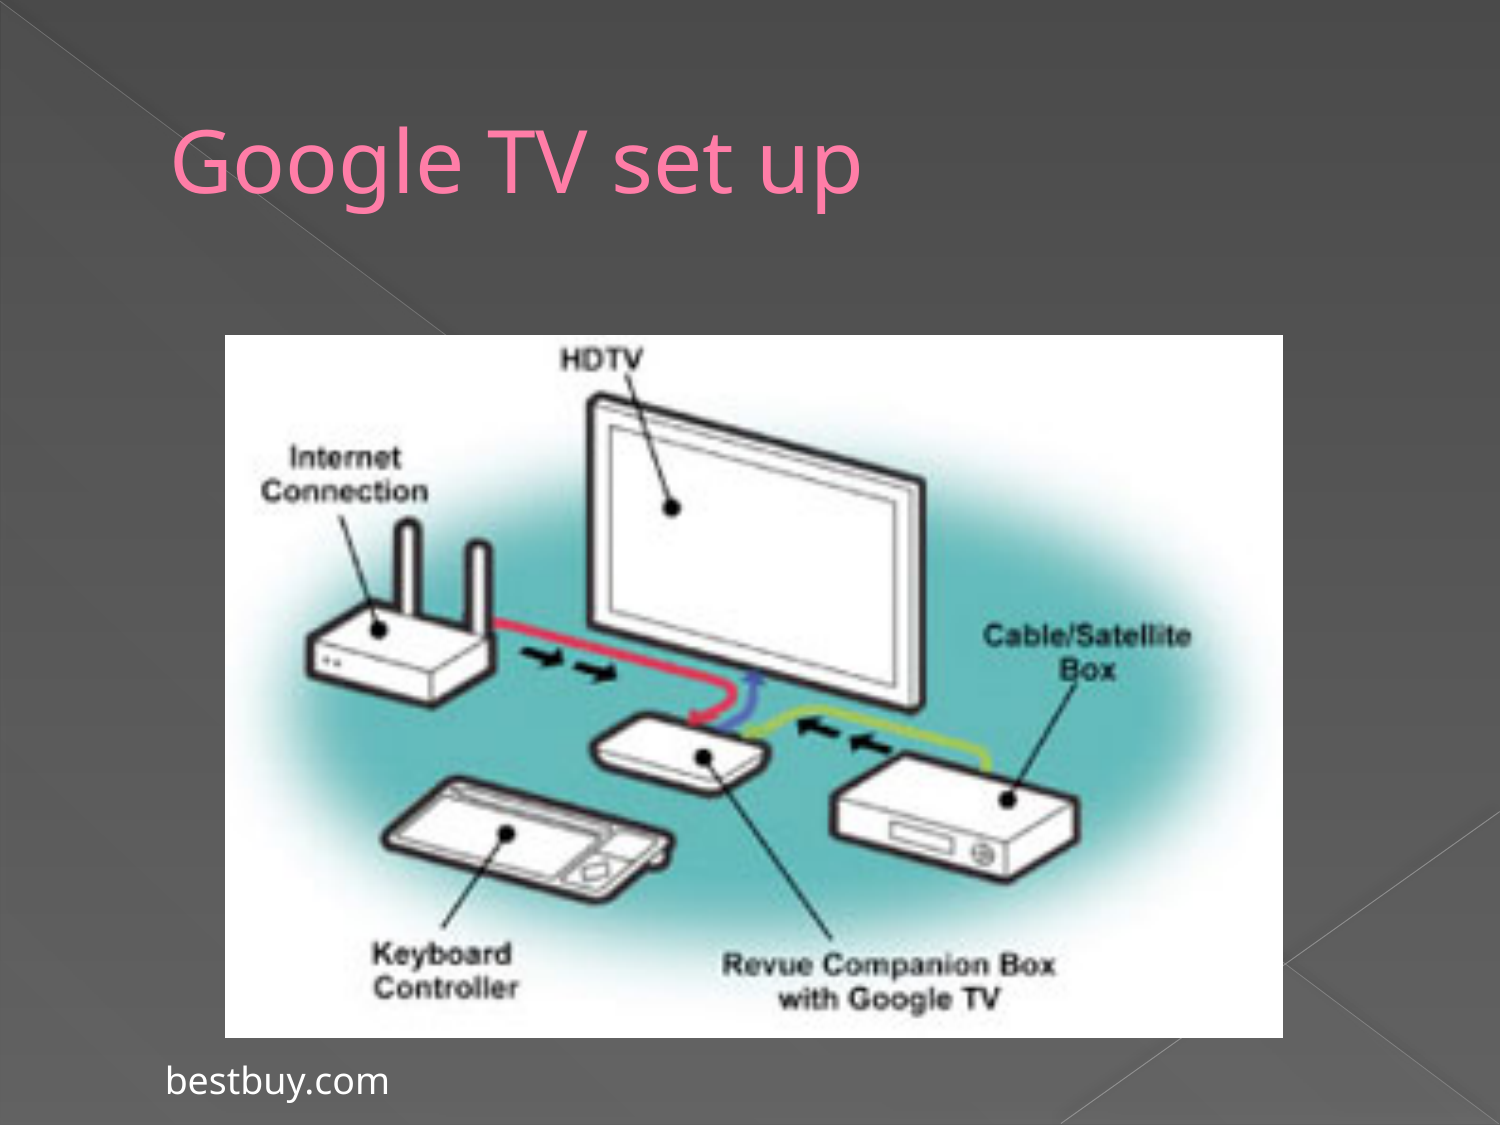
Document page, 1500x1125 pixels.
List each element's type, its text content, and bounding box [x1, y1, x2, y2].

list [224, 334, 1283, 1038]
text_box bestbuy.com [150, 1049, 1313, 1110]
title Google TV set up [75, 43, 1425, 274]
